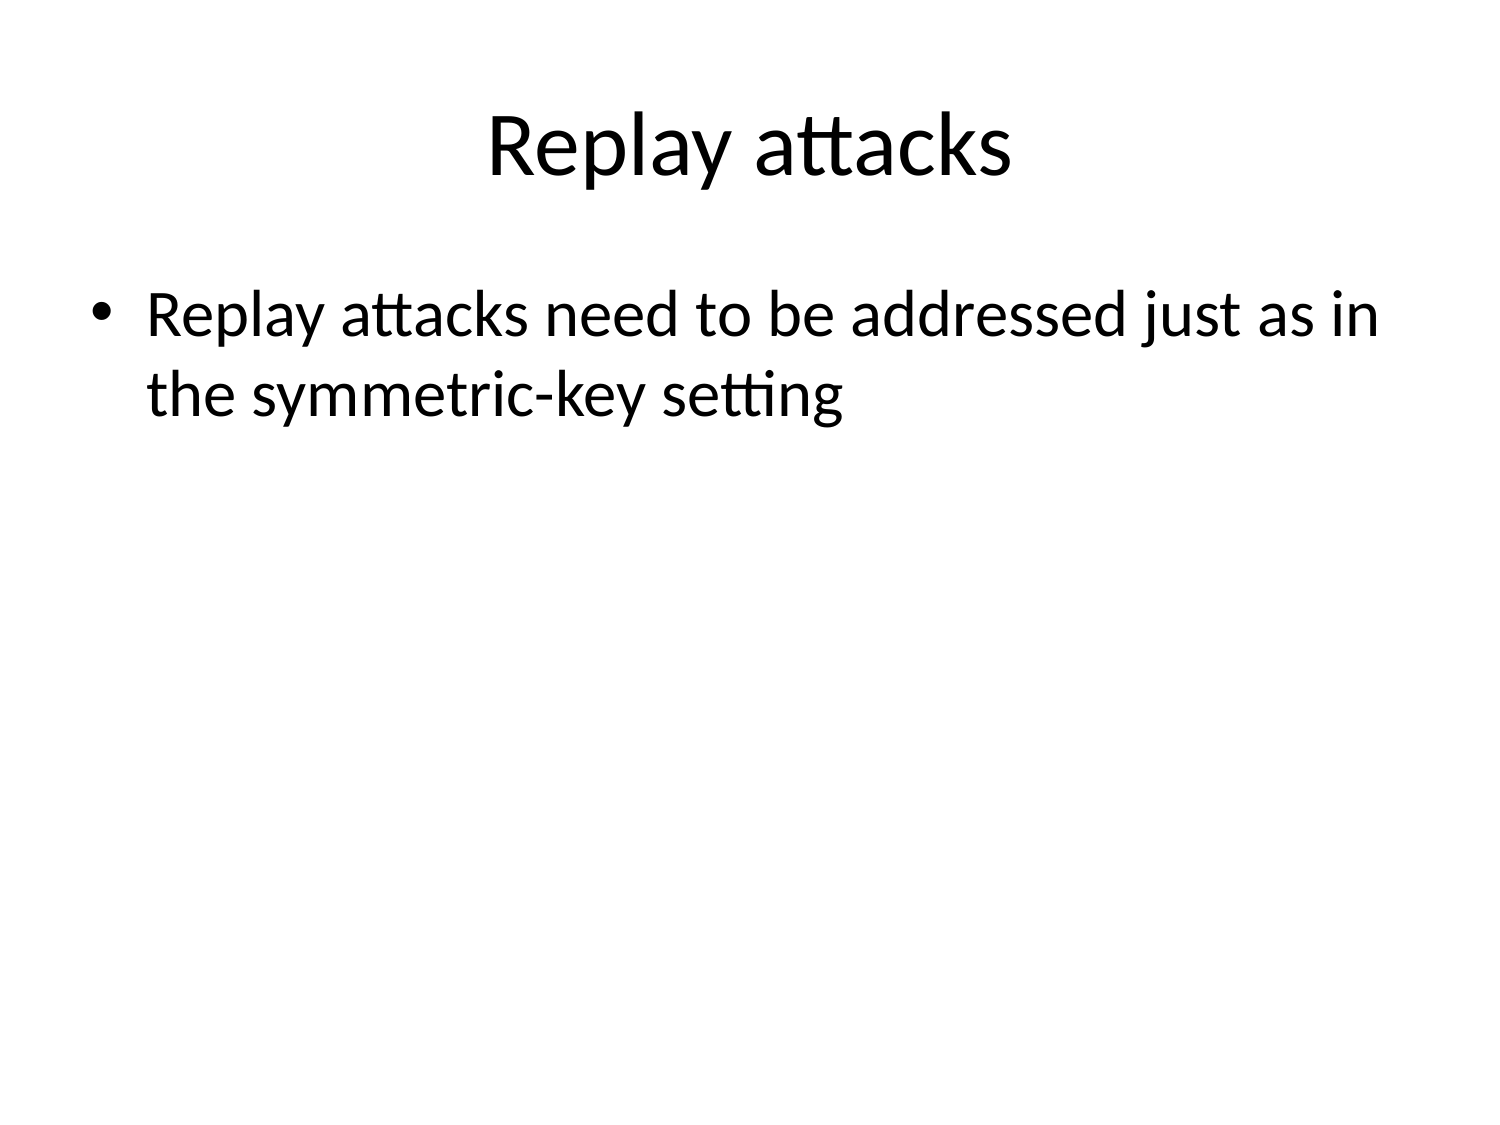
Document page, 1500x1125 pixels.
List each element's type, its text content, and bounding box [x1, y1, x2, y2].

title Replay attacks [75, 45, 1425, 233]
list Replay attacks need to be addressed just as in the symmetric-key setting [75, 262, 1425, 1005]
